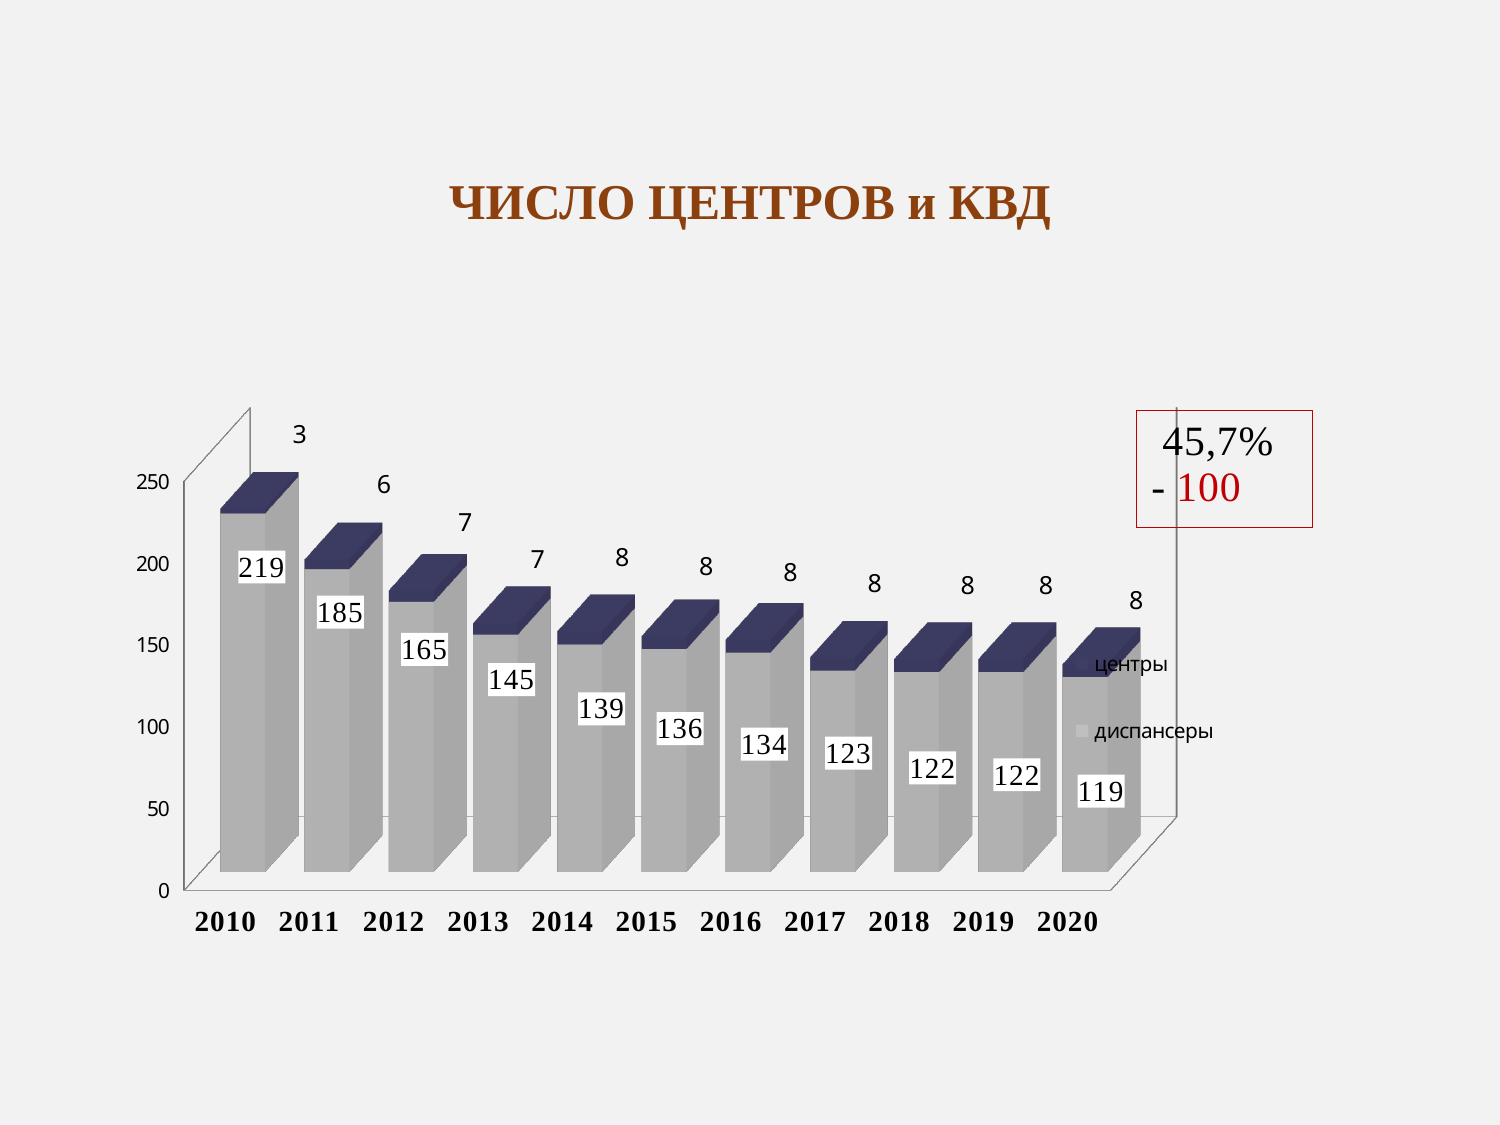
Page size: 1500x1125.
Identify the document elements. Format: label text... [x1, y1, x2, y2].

chart [105, 396, 1372, 950]
title ЧИСЛО ЦЕНТРОВ и КВД [75, 50, 1425, 238]
